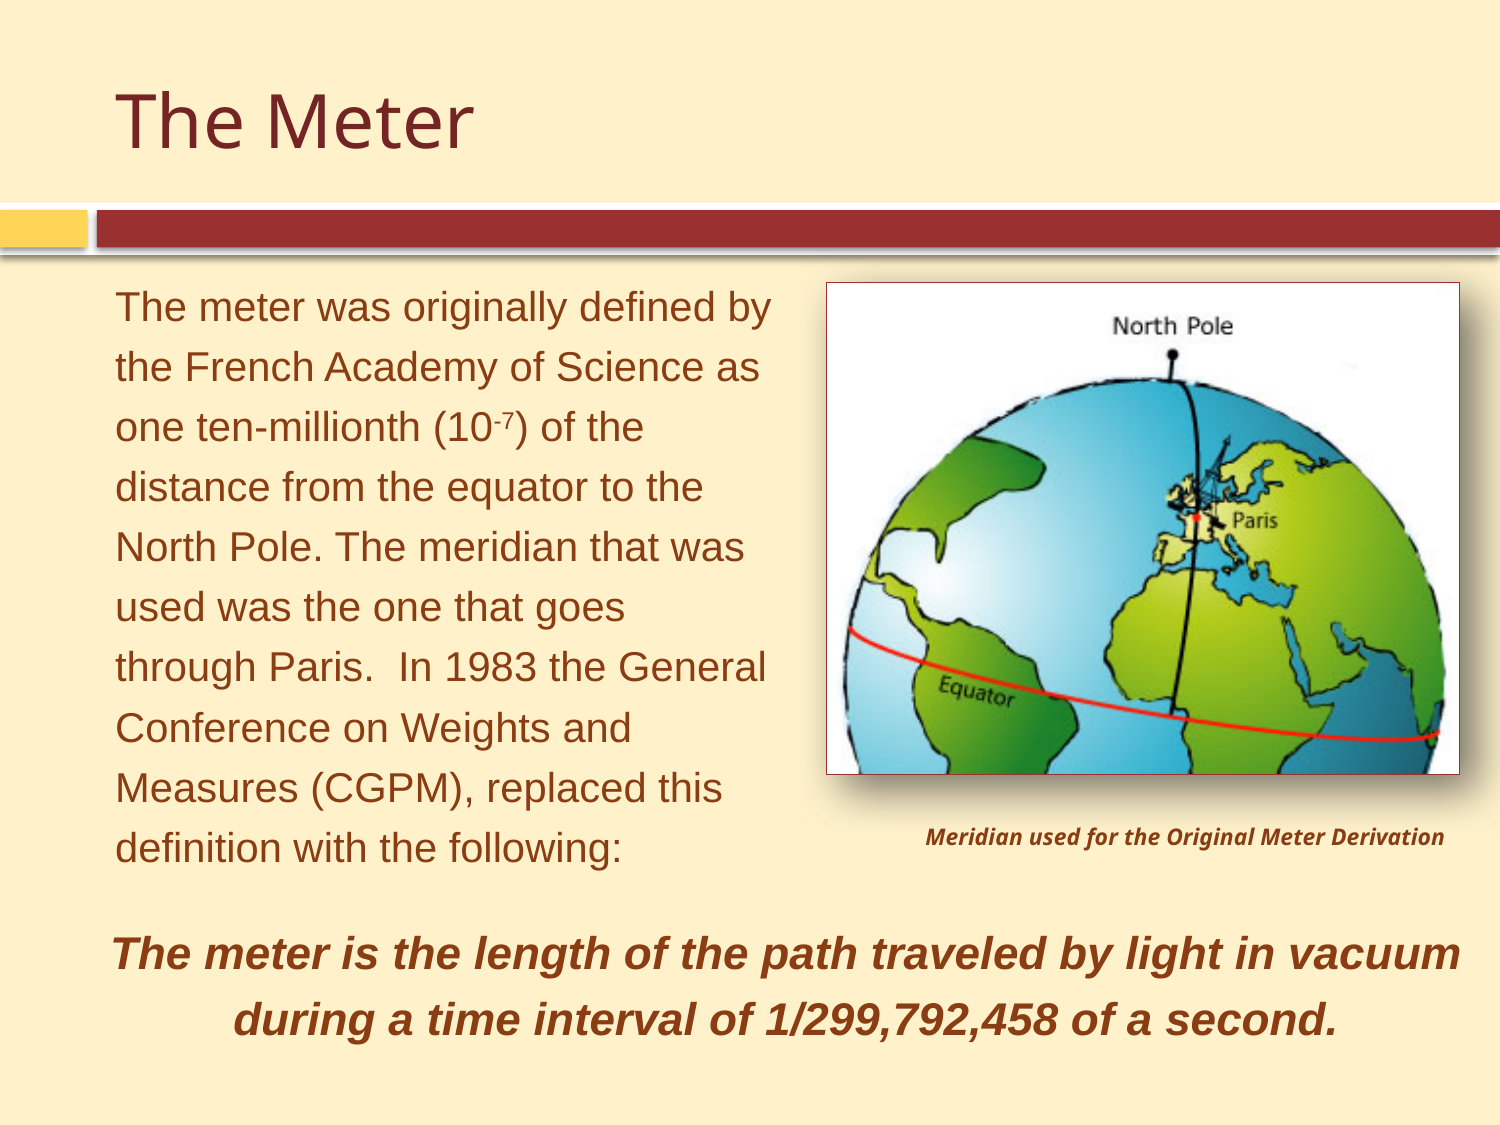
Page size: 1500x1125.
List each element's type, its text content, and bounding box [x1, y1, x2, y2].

text_box The meter is the length of the path traveled by light in vacuum during a time interval of 1/299,792,458 of a second. [89, 905, 1483, 1053]
text_box Meridian used for the Original Meter Derivation [849, 821, 1461, 858]
list The meter was originally defined by the French Academy of Science as one ten-millionth (10-7) of the distance from the equator to the North Pole. The meridian that was used was the one that goes through Paris. In 1983 the General Conference on Weights and Measures (CGPM), replaced this definition with the following: [100, 262, 793, 895]
picture [826, 282, 1461, 776]
title The Meter [100, 37, 1438, 200]
